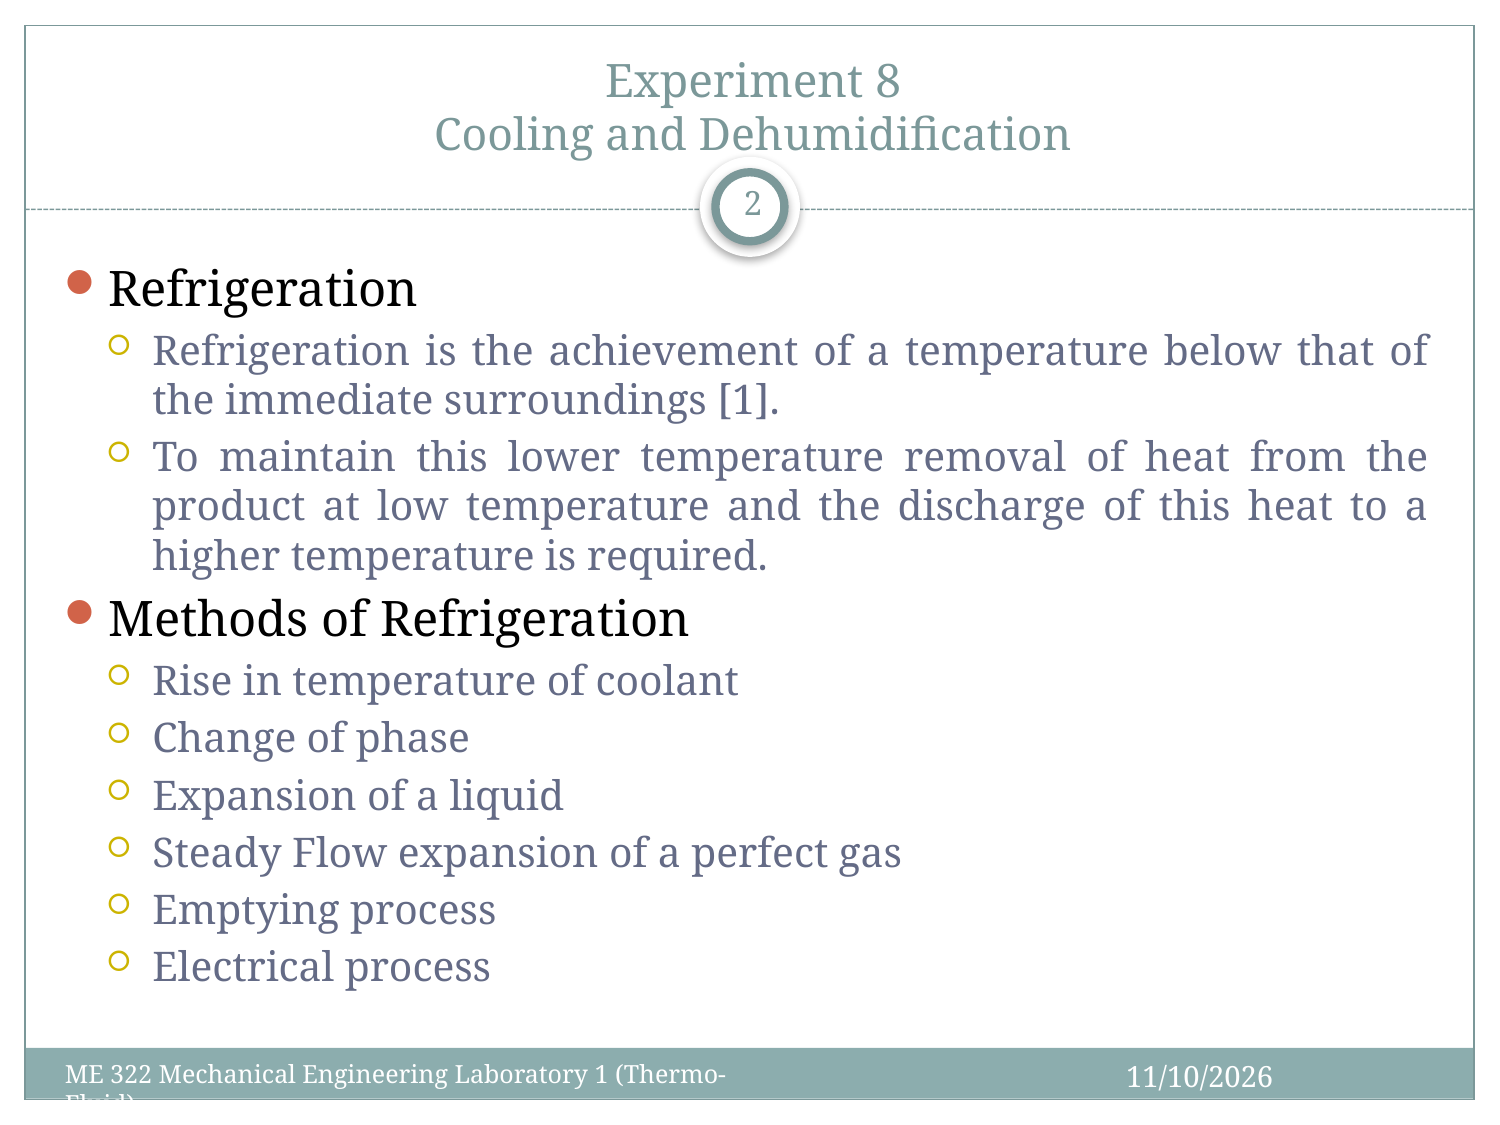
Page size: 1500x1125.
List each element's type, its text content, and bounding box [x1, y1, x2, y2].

title Experiment 8 Cooling and Dehumidification [53, 42, 1454, 168]
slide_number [950, 1050, 1450, 1111]
footer ME 322 Mechanical Engineering Laboratory 1 (Thermo-Fluid) [50, 1051, 786, 1112]
list Refrigeration Refrigeration is the achievement of a temperature below that of the immediate surroundings [1]. To maintain this lower temperature removal of heat from the product at low temperature and the discharge of this heat to a higher temperature is required. Methods of Refrigeration Rise in temperature of coolant Change of phase Expansion of a liquid Steady Flow expansion of a perfect gas Emptying process Electrical process [49, 250, 1445, 1001]
slide_number 2 [715, 168, 791, 241]
